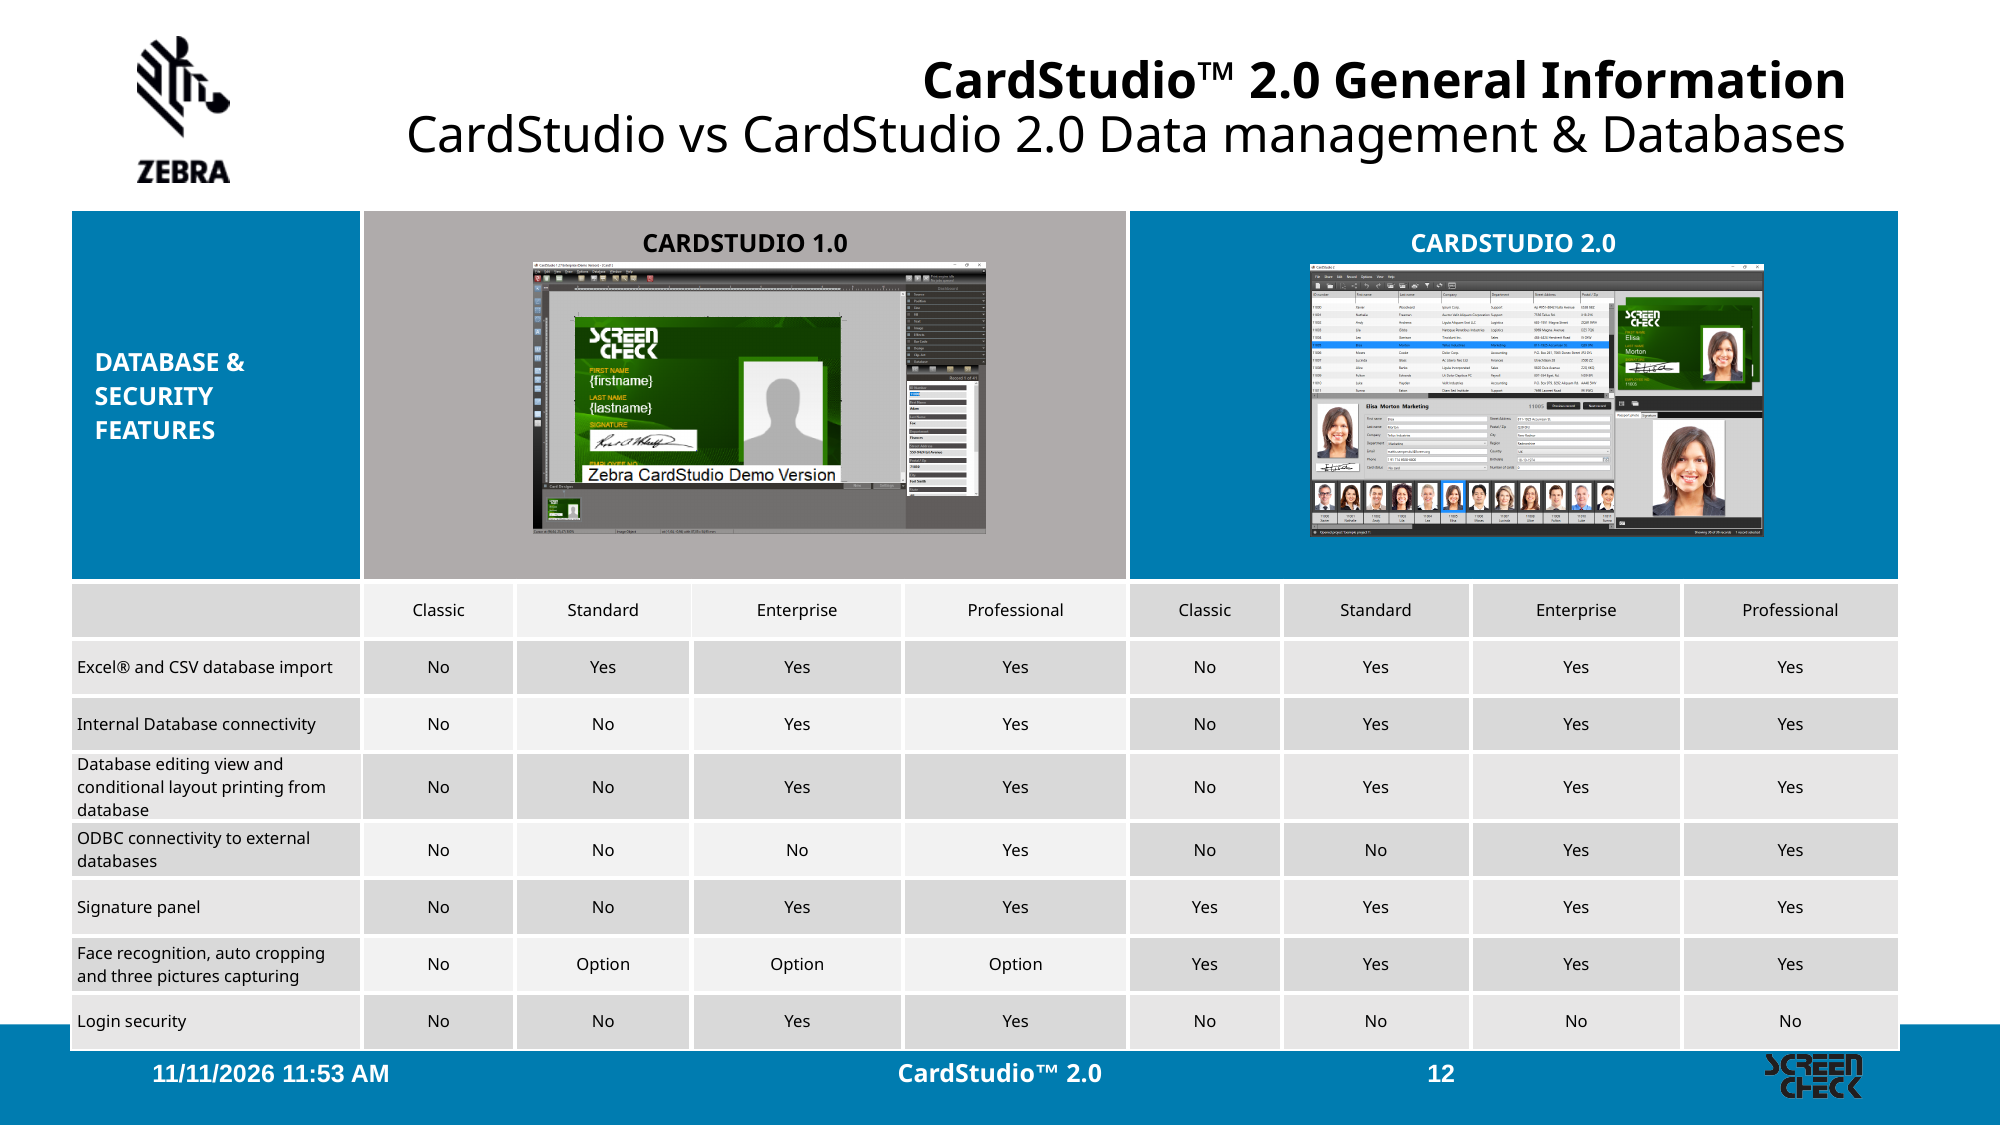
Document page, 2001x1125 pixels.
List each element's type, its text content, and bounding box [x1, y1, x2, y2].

table_cell No [1130, 995, 1280, 1049]
footer CardStudio™ 2.0 [662, 1051, 1338, 1103]
table_cell Yes [1473, 754, 1680, 819]
table_cell Yes [1684, 823, 1898, 876]
table_cell Yes [905, 995, 1126, 1049]
table_cell Classic [364, 584, 513, 637]
table_cell No [1473, 995, 1680, 1049]
table_cell No [363, 754, 513, 819]
picture [1765, 1055, 1779, 1075]
table_cell Yes [905, 641, 1126, 694]
table_cell Yes [905, 754, 1126, 819]
table_cell No [1130, 641, 1280, 694]
table_cell Standard [517, 584, 691, 637]
picture [1814, 1086, 1827, 1098]
table_cell Yes [1284, 641, 1469, 694]
table_cell Face recognition, auto cropping and three pictures capturing [72, 938, 360, 991]
table_cell Professional [1684, 584, 1898, 637]
picture [1830, 1055, 1843, 1059]
table_cell Yes [1684, 754, 1898, 819]
table_cell Option [694, 938, 901, 991]
table_cell No [517, 995, 689, 1049]
table_cell No [517, 880, 689, 934]
table_cell Classic [1130, 584, 1280, 637]
table_cell Yes [1130, 880, 1280, 934]
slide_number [137, 1051, 588, 1103]
table_cell No [517, 698, 689, 750]
table_cell Enterprise [692, 584, 901, 637]
picture [533, 262, 986, 534]
table_cell Option [905, 938, 1126, 991]
table_cell Signature panel [72, 880, 360, 934]
table_cell No [1130, 754, 1280, 819]
table_cell Yes [1284, 880, 1469, 934]
table_cell Yes [1684, 698, 1898, 750]
picture [1797, 1055, 1827, 1075]
table_cell No [364, 995, 513, 1049]
table_header CARDSTUDIO 1.0 [364, 211, 1126, 579]
table_cell [72, 584, 360, 637]
table_cell No [364, 641, 513, 694]
table_cell Login security [72, 995, 360, 1049]
table_cell Yes [1473, 641, 1680, 694]
table_cell ODBC connectivity to external databases [72, 823, 360, 876]
table_cell Yes [694, 995, 901, 1049]
table_cell No [694, 823, 901, 876]
table_cell Yes [905, 880, 1126, 934]
table_cell Yes [1473, 880, 1680, 934]
table_cell No [364, 880, 513, 934]
table_cell No [1284, 995, 1469, 1049]
title CardStudio™ 2.0 General Information CardStudio vs CardStudio 2.0 Data management & Databases [390, 49, 1863, 170]
table_cell Excel® and CSV database import [72, 641, 360, 694]
picture [1311, 265, 1763, 536]
picture [1781, 1055, 1794, 1098]
table_cell Standard [1284, 584, 1469, 637]
picture [1846, 1055, 1862, 1098]
table_cell Yes [905, 698, 1126, 750]
slide_number 12 [1412, 1051, 1743, 1103]
table_cell Internal Database connectivity [72, 698, 360, 750]
table_cell Yes [517, 641, 689, 694]
table_cell No [517, 754, 689, 819]
table_cell No [1130, 698, 1280, 750]
table_cell Yes [1684, 641, 1898, 694]
table_cell Yes [1473, 698, 1680, 750]
table_cell Database editing view and conditional layout printing from database [72, 754, 361, 819]
table_cell Yes [905, 823, 1126, 876]
table_cell No [1284, 823, 1469, 876]
table_cell Yes [1130, 938, 1280, 991]
table_cell No [364, 938, 513, 991]
picture [1797, 1077, 1811, 1098]
table_cell Yes [1284, 754, 1469, 819]
picture [1830, 1063, 1843, 1098]
table_cell Professional [905, 584, 1126, 637]
table_cell No [364, 823, 513, 876]
table_header CARDSTUDIO 2.0 [1130, 211, 1898, 579]
table_cell No [364, 698, 513, 750]
table_cell Enterprise [1473, 584, 1680, 637]
table_cell Yes [694, 641, 901, 694]
table_cell Yes [1473, 823, 1680, 876]
table_cell Yes [694, 880, 901, 934]
picture [1814, 1063, 1827, 1082]
table_cell Yes [1473, 938, 1680, 991]
table_cell No [517, 823, 689, 876]
table_cell No [1684, 995, 1898, 1049]
picture [137, 36, 230, 183]
table_cell No [1130, 823, 1280, 876]
table_cell Yes [1284, 698, 1469, 750]
table_cell Yes [1284, 938, 1469, 991]
table_cell Option [517, 938, 689, 991]
table_cell Yes [1684, 938, 1898, 991]
table_cell Yes [1684, 880, 1898, 934]
table_header DATABASE & SECURITY FEATURES [72, 211, 360, 579]
table_cell Yes [694, 698, 901, 750]
table_cell Yes [694, 754, 901, 819]
